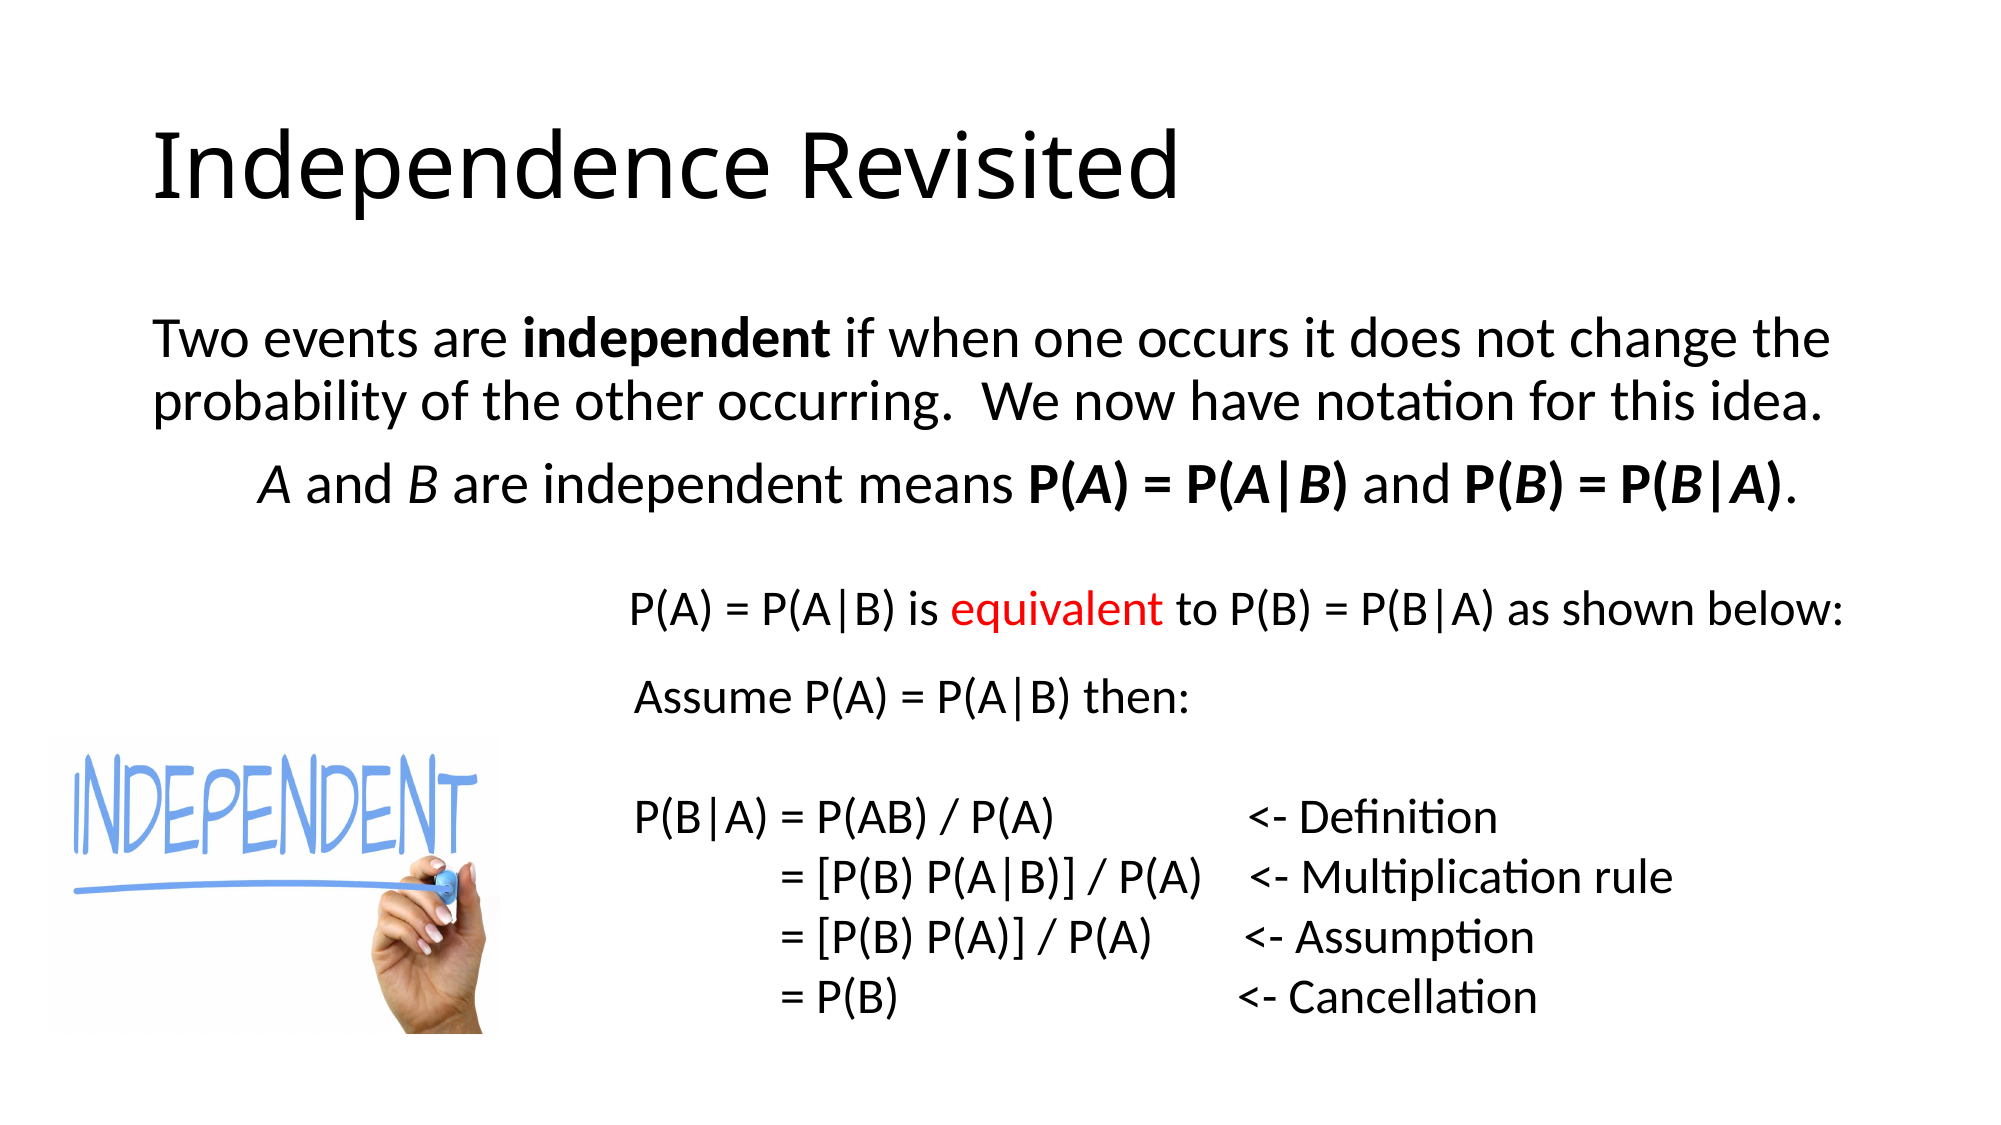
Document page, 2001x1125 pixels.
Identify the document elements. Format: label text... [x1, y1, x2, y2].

text_box Assume P(A) = P(A|B) then: P(B|A) = P(AB) / P(A) <- Definition = [P(B) P(A|B)] / P(A) <- Multiplication rule = [P(B) P(A)] / P(A) <- Assumption = P(B) <- Cancellation [618, 656, 1732, 1092]
text_box P(A) = P(A|B) is equivalent to P(B) = P(B|A) as shown below: [613, 567, 1903, 643]
title Independence Revisited [137, 59, 1863, 278]
list Two events are independent if when one occurs it does not change the probability of the other occurring. We now have notation for this idea. A and B are independent means P(A) = P(A|B) and P(B) = P(B|A). [137, 299, 1891, 1014]
picture [49, 734, 500, 1035]
